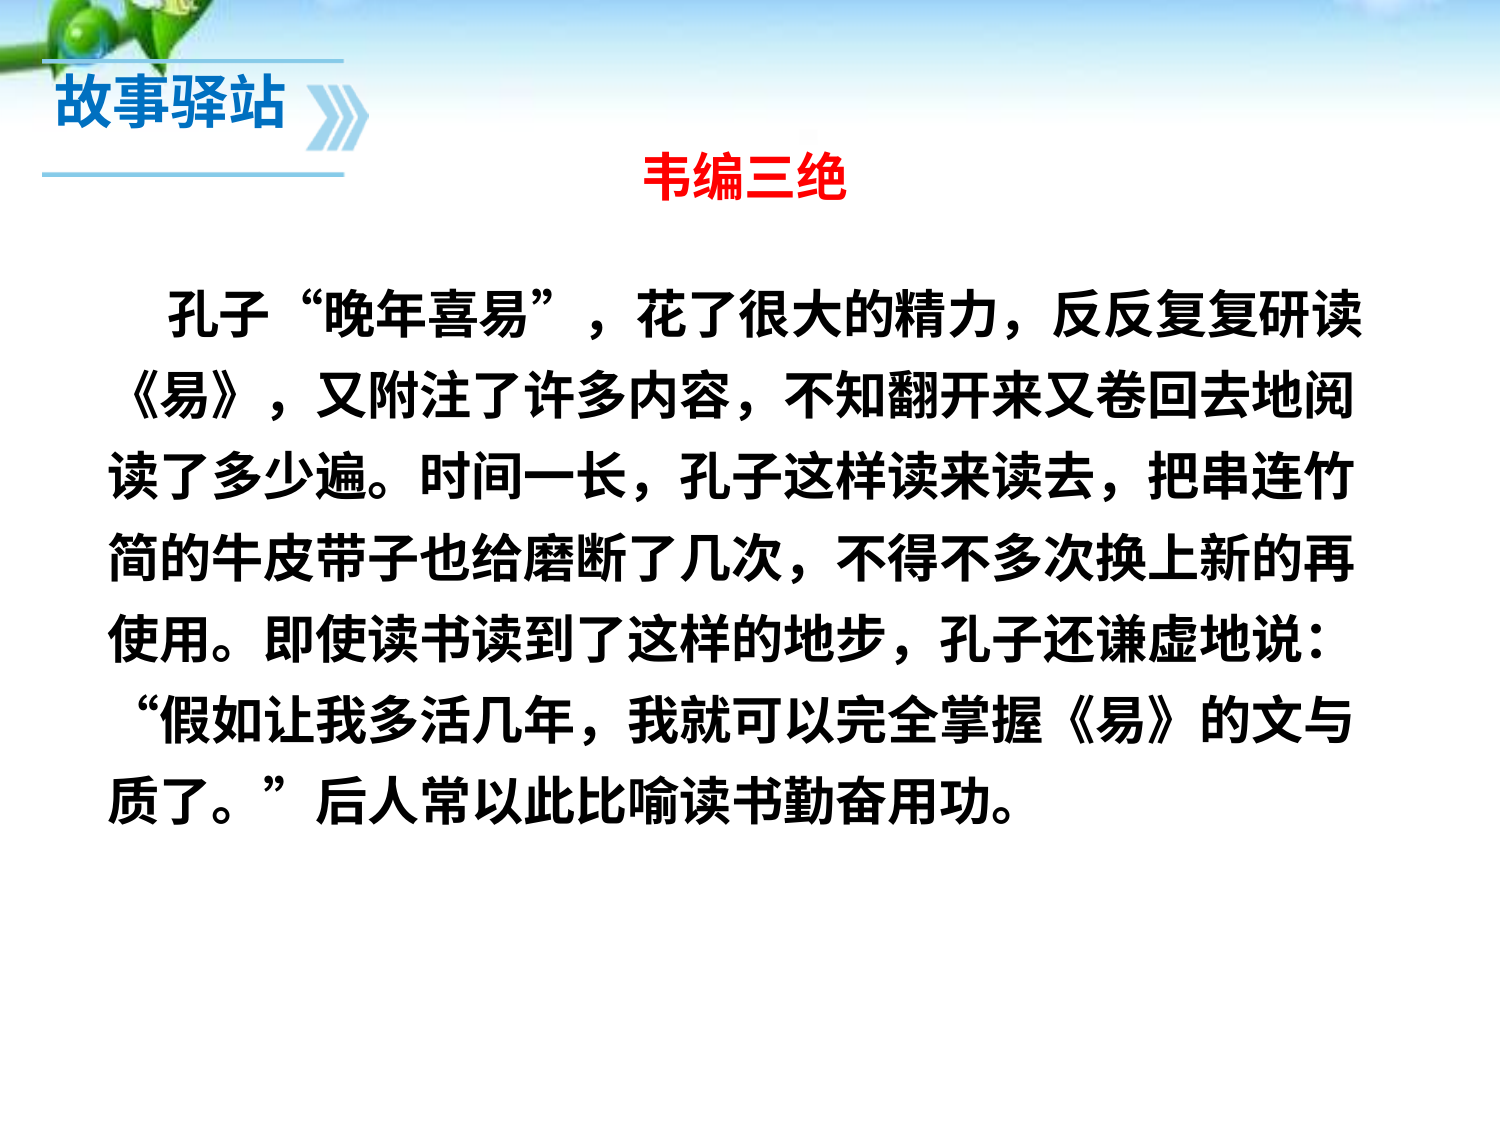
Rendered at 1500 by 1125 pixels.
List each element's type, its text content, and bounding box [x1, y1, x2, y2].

picture [0, 0, 1500, 1125]
text_box 孔子“晚年喜易”，花了很大的精力，反反复复研读《易》，又附注了许多内容，不知翻开来又卷回去地阅读了多少遍。时间一长，孔子这样读来读去，把串连竹简的牛皮带子也给磨断了几次，不得不多次换上新的再使用。即使读书读到了这样的地步，孔子还谦虚地说：“假如让我多活几年，我就可以完全掌握《易》的文与质了。”后人常以此比喻读书勤奋用功。 [92, 255, 1396, 839]
text_box 韦编三绝 [611, 118, 877, 214]
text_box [29, 57, 369, 177]
